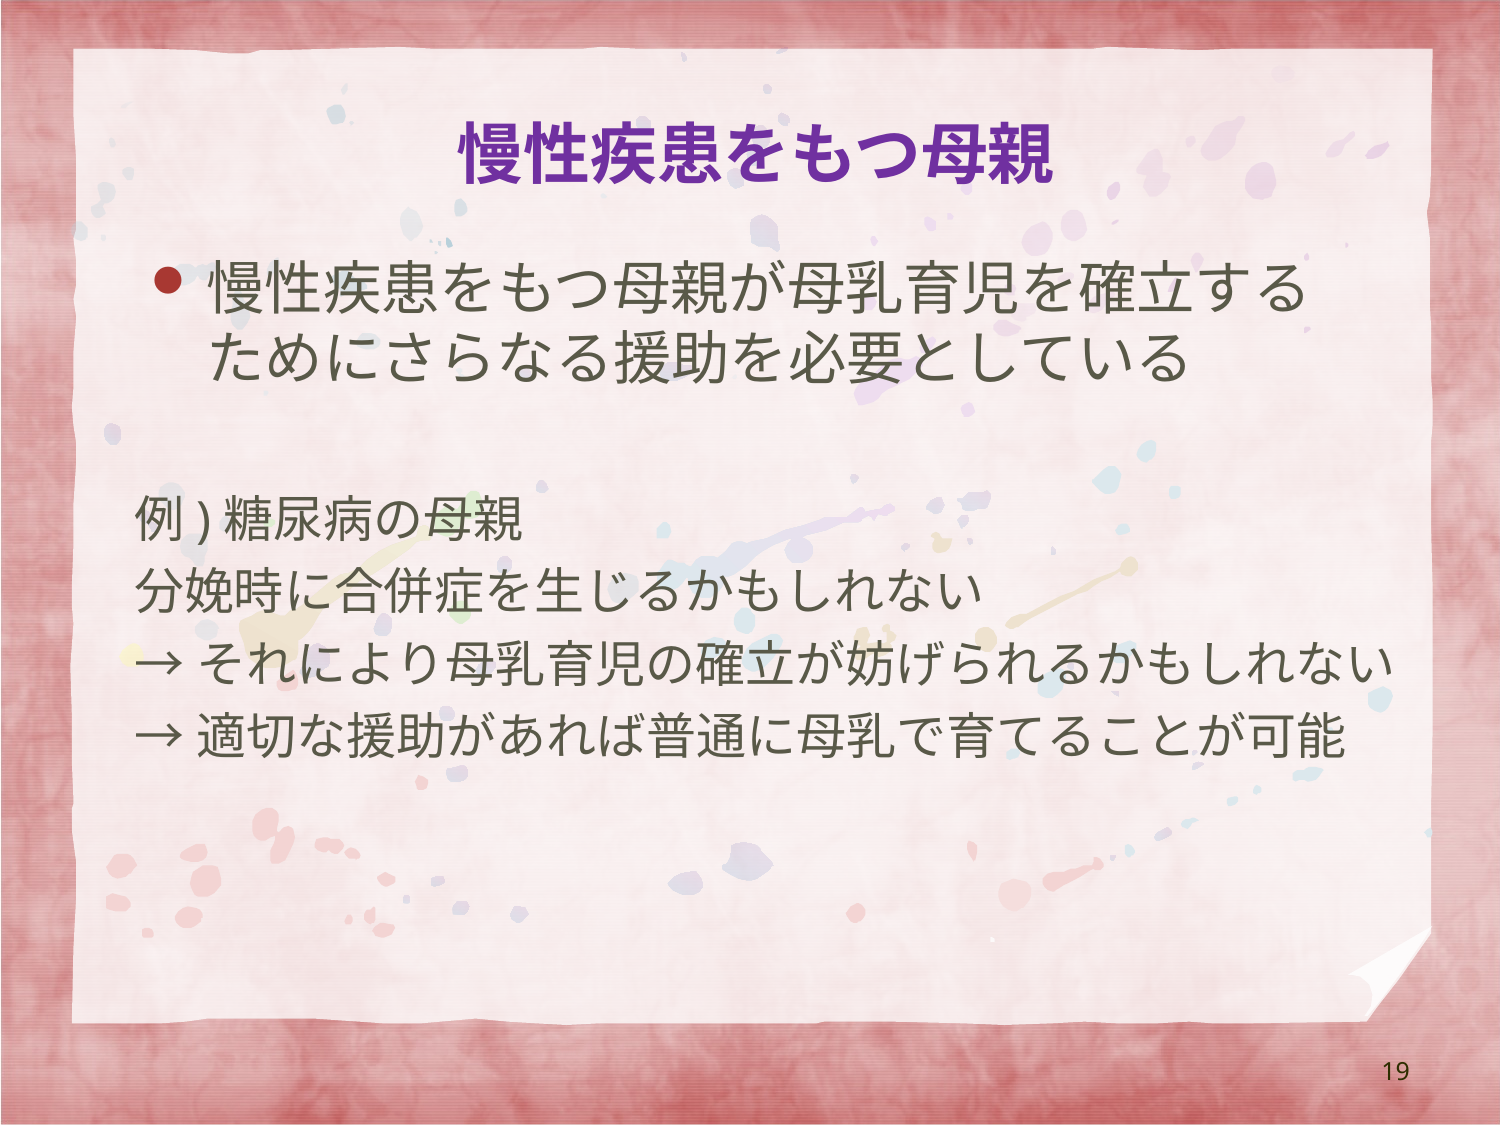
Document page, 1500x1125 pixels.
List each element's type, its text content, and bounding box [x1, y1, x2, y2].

slide_number 19 [1074, 1042, 1425, 1103]
list 慢性疾患をもつ母親が母乳育児を確立するためにさらなる援助を必要としている [135, 243, 1343, 422]
picture [0, 0, 1500, 1125]
text_box 例)糖尿病の母親 分娩時に合併症を生じるかもしれない →それにより母乳育児の確立が妨げられるかもしれない →適切な援助があれば普通に母乳で育てることが可能 [53, 479, 1412, 772]
title 慢性疾患をもつ母親 [152, 93, 1360, 212]
